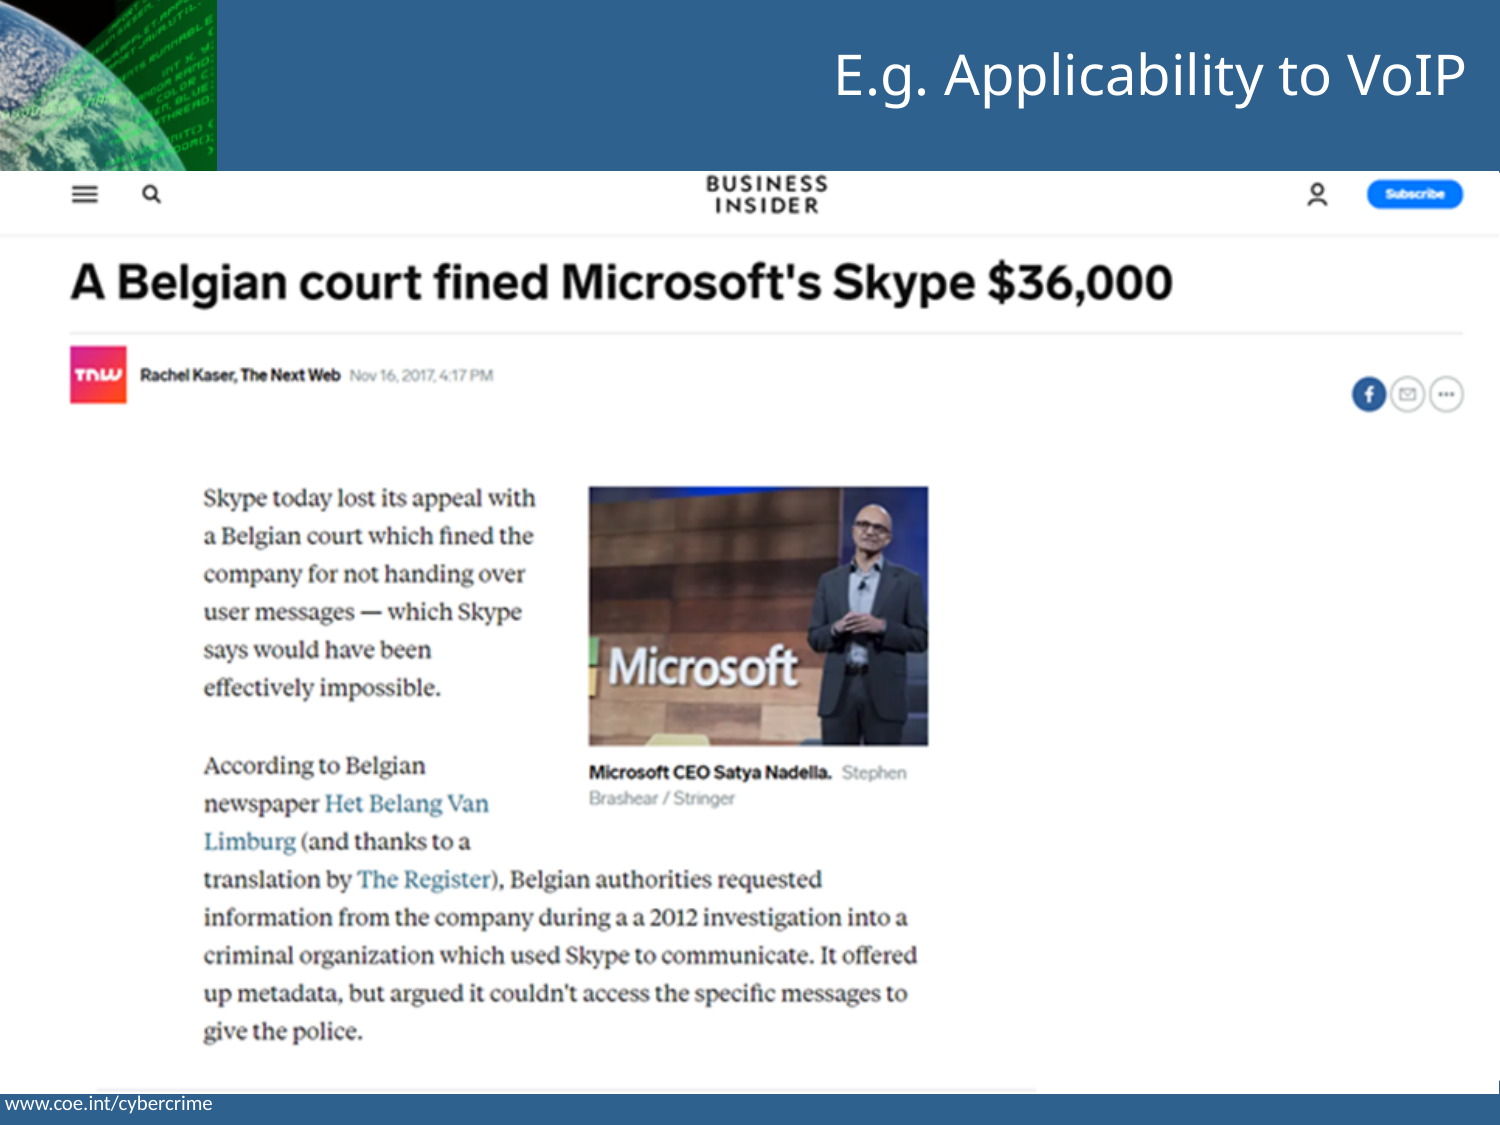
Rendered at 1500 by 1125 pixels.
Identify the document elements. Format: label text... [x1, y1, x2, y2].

picture [0, 0, 1499, 1094]
text_box E.g. Applicability to VoIP [230, 31, 1483, 171]
